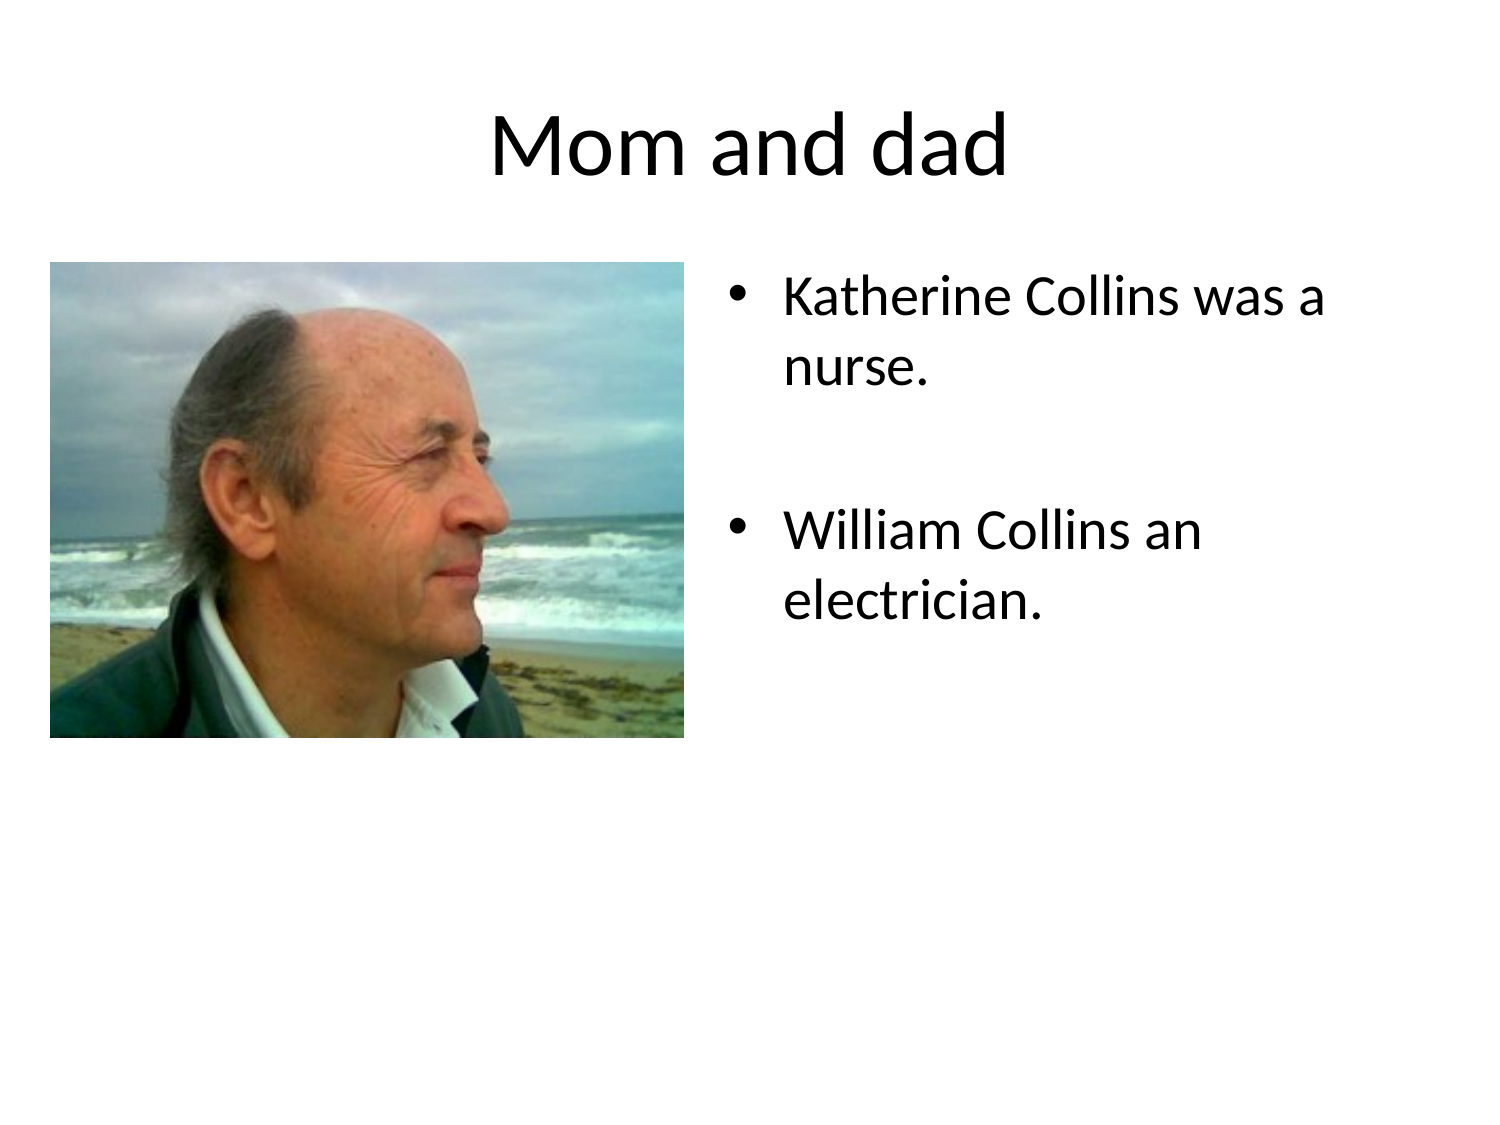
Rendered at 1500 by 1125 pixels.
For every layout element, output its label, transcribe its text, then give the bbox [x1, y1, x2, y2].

title Mom and dad [75, 45, 1425, 233]
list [49, 262, 684, 738]
list Katherine Collins was a nurse. William Collins an electrician. [712, 249, 1375, 993]
